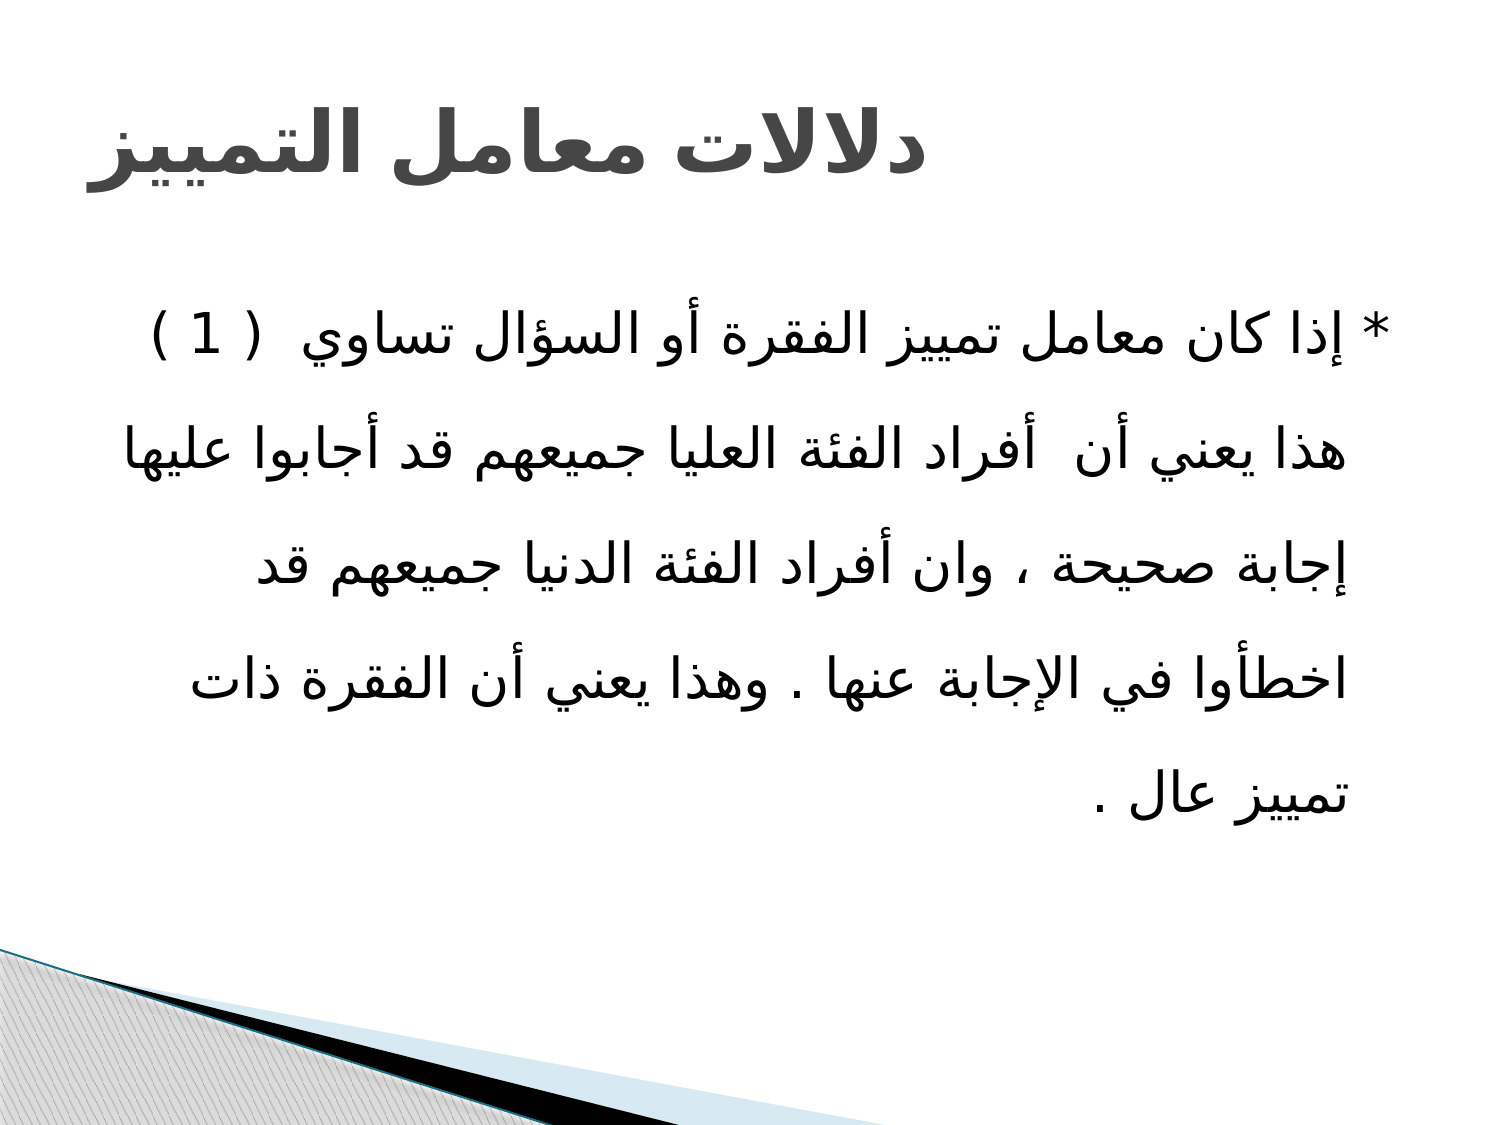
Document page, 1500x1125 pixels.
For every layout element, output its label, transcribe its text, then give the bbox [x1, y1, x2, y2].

title دلالات معامل التمييز [75, 45, 1425, 233]
list * إذا كان معامل تمييز الفقرة أو السؤال تساوي ( 1 ) هذا يعني أن أفراد الفئة العليا جميعهم قد أجابوا عليها إجابة صحيحة ، وان أفراد الفئة الدنيا جميعهم قد اخطأوا في الإجابة عنها . وهذا يعني أن الفقرة ذات تمييز عال . [75, 243, 1425, 986]
